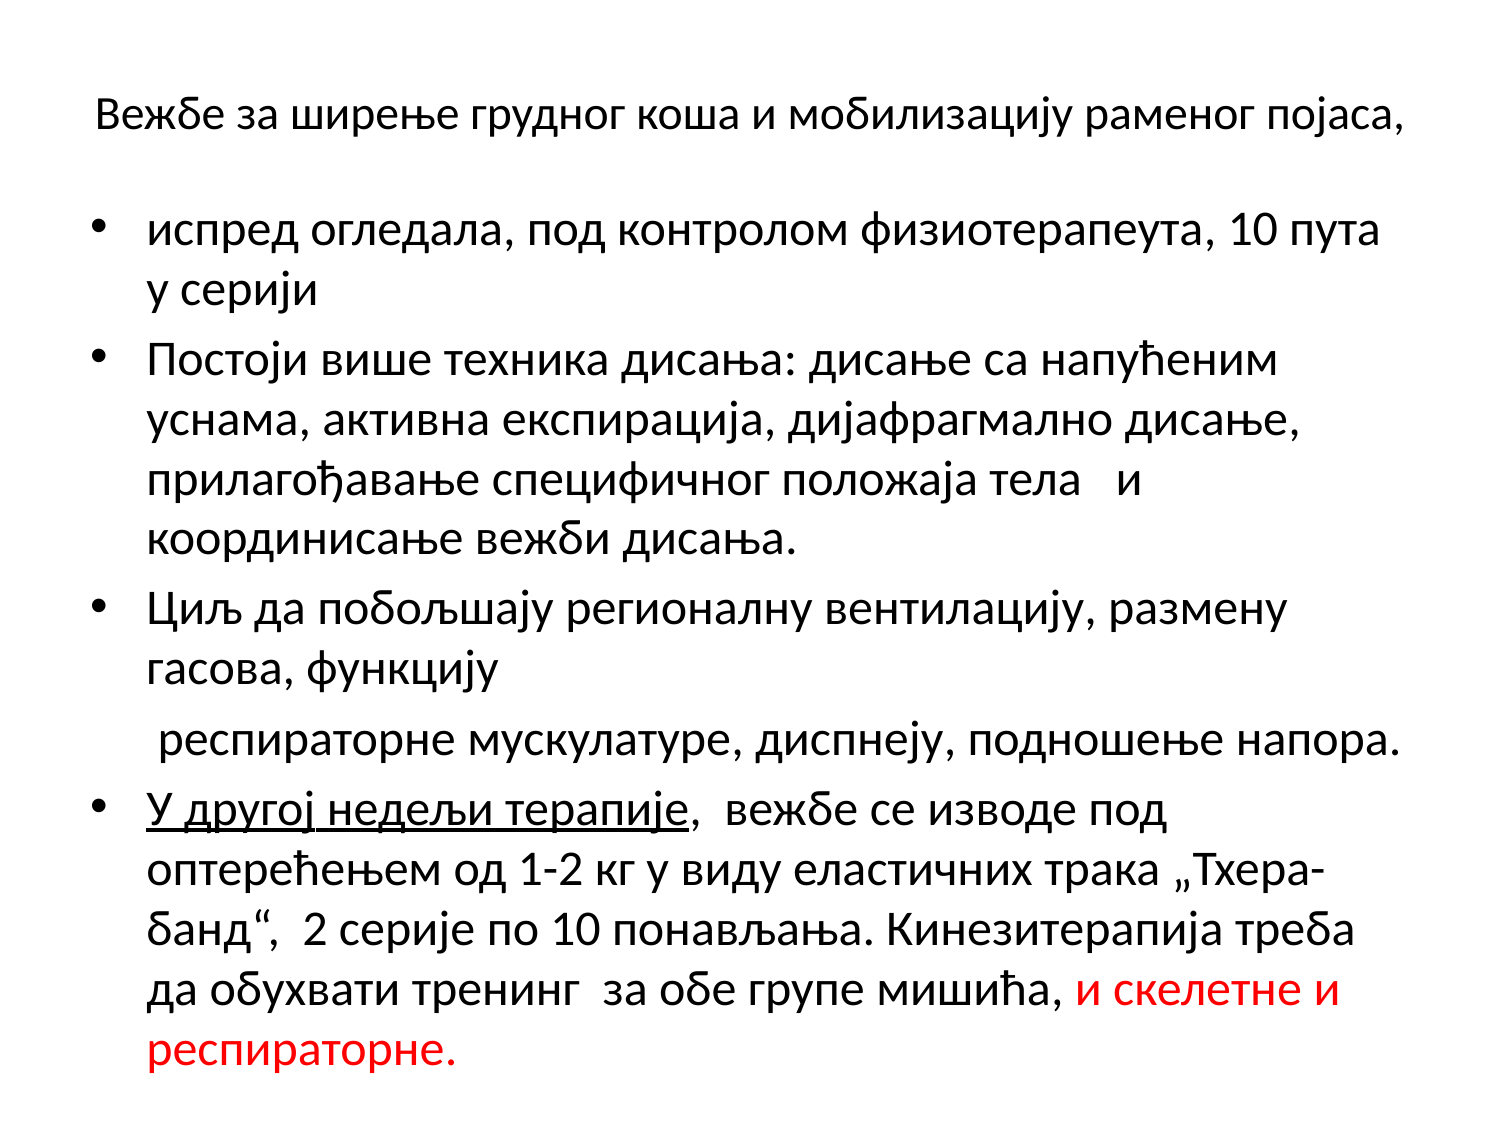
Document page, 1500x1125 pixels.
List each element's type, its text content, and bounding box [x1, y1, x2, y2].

title Вежбе за ширење грудног коша и мобилизацију раменог појаса, [75, 45, 1425, 187]
list испред огледала, под контролом физиотерапеута, 10 пута у серији Постоји више техника дисања: дисање са напућеним уснама, активна експирација, дијафрагмално дисање, прилагођавање специфичног положаја тела и координисање вежби дисања. Циљ да побољшају регионалну вентилацију, размену гасова, функцију респираторне мускулатуре, диспнеју, подношење напора. У другој недељи терапије, вежбе се изводе под оптерећењем од 1-2 кг у виду еластичних трака „Тхера-банд“, 2 серије по 10 понављања. Кинезитерапија треба да обухвати тренинг за обе групе мишића, и скелетне и респираторне. [75, 187, 1425, 1005]
